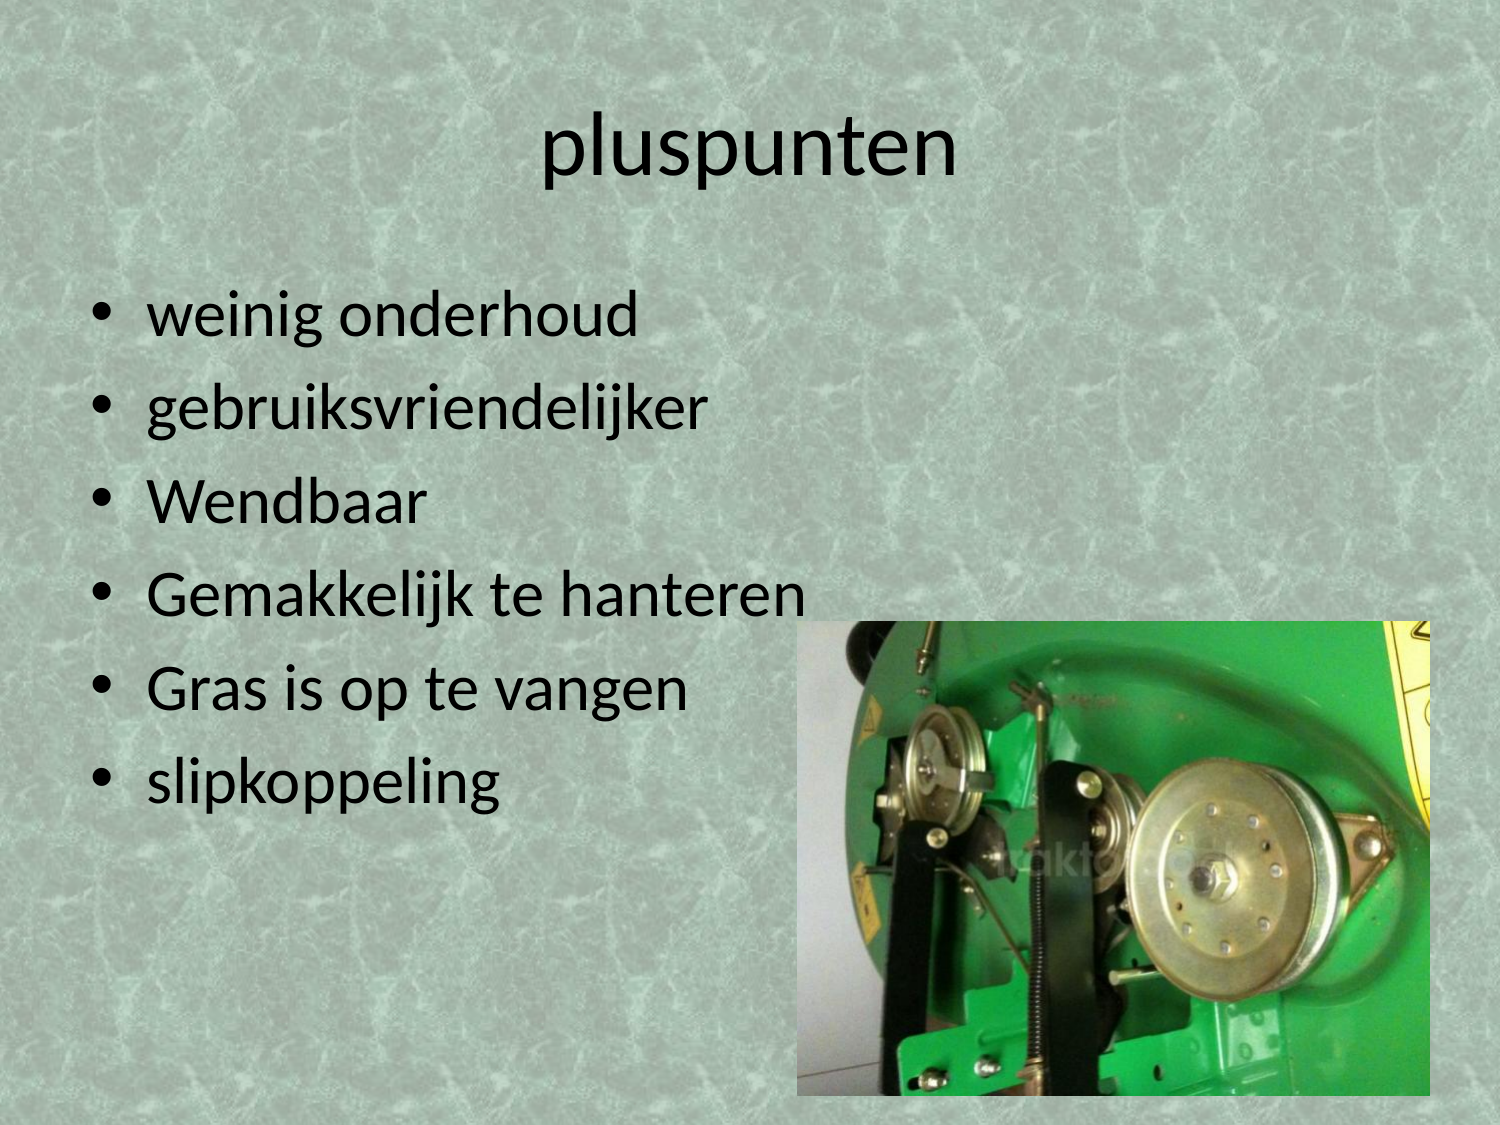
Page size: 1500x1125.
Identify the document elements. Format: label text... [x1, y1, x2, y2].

title pluspunten [75, 45, 1425, 233]
list weinig onderhoud gebruiksvriendelijker Wendbaar Gemakkelijk te hanteren Gras is op te vangen slipkoppeling [75, 262, 1425, 1005]
picture [796, 621, 1430, 1096]
